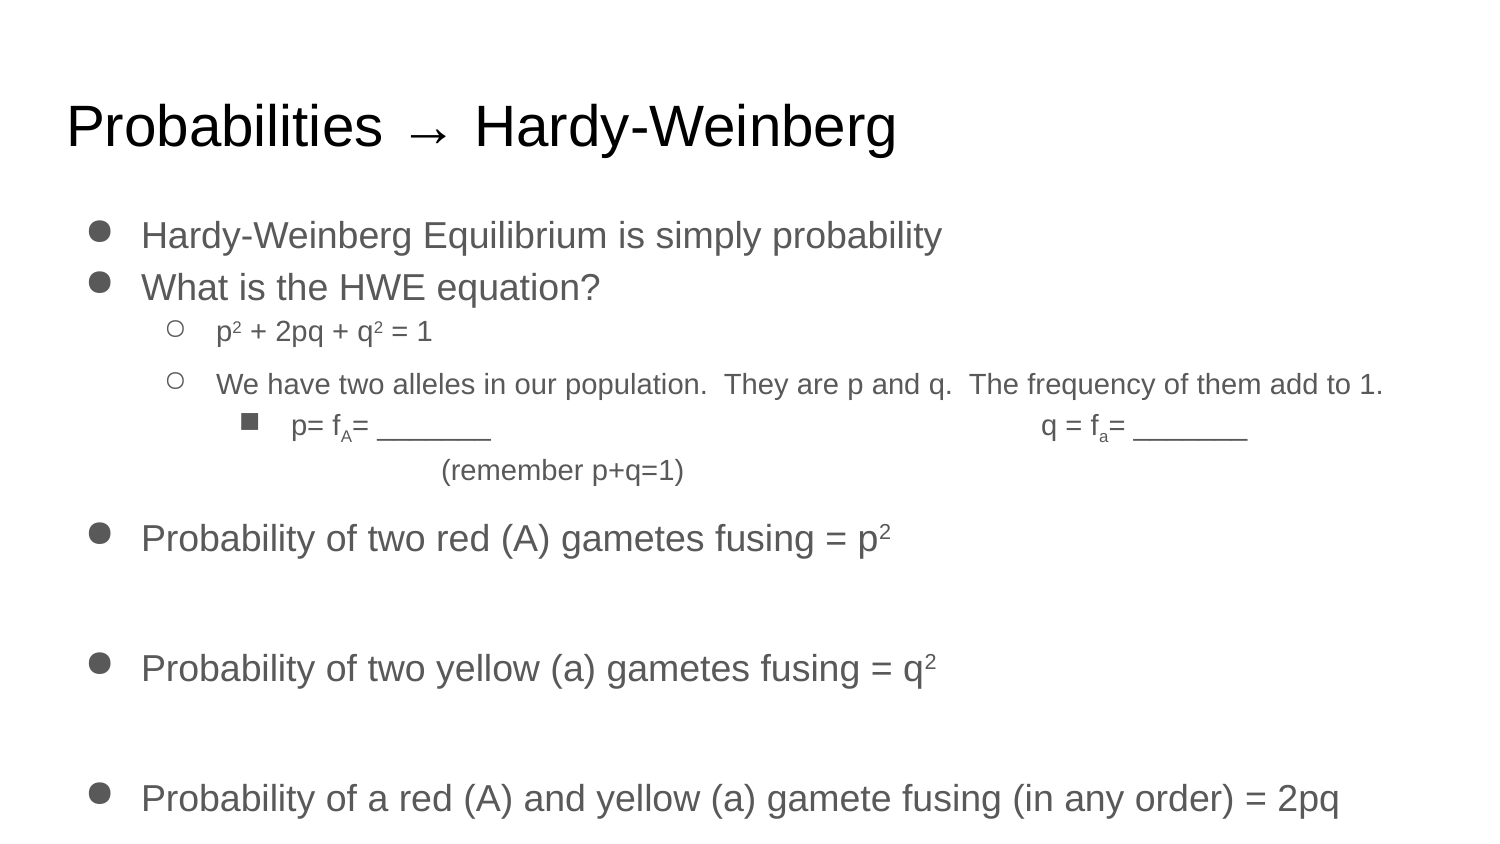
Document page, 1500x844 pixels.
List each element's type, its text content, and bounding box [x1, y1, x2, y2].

title Probabilities → Hardy-Weinberg [51, 72, 1449, 167]
list Hardy-Weinberg Equilibrium is simply probability What is the HWE equation? p2 + 2pq + q2 = 1 We have two alleles in our population. They are p and q. The frequency of them add to 1. p= fA= _______ q = fa= _______ (remember p+q=1) Probability of two red (A) gametes fusing = p2 Probability of two yellow (a) gametes fusing = q2 Probability of a red (A) and yellow (a) gamete fusing (in any order) = 2pq [51, 189, 1449, 809]
